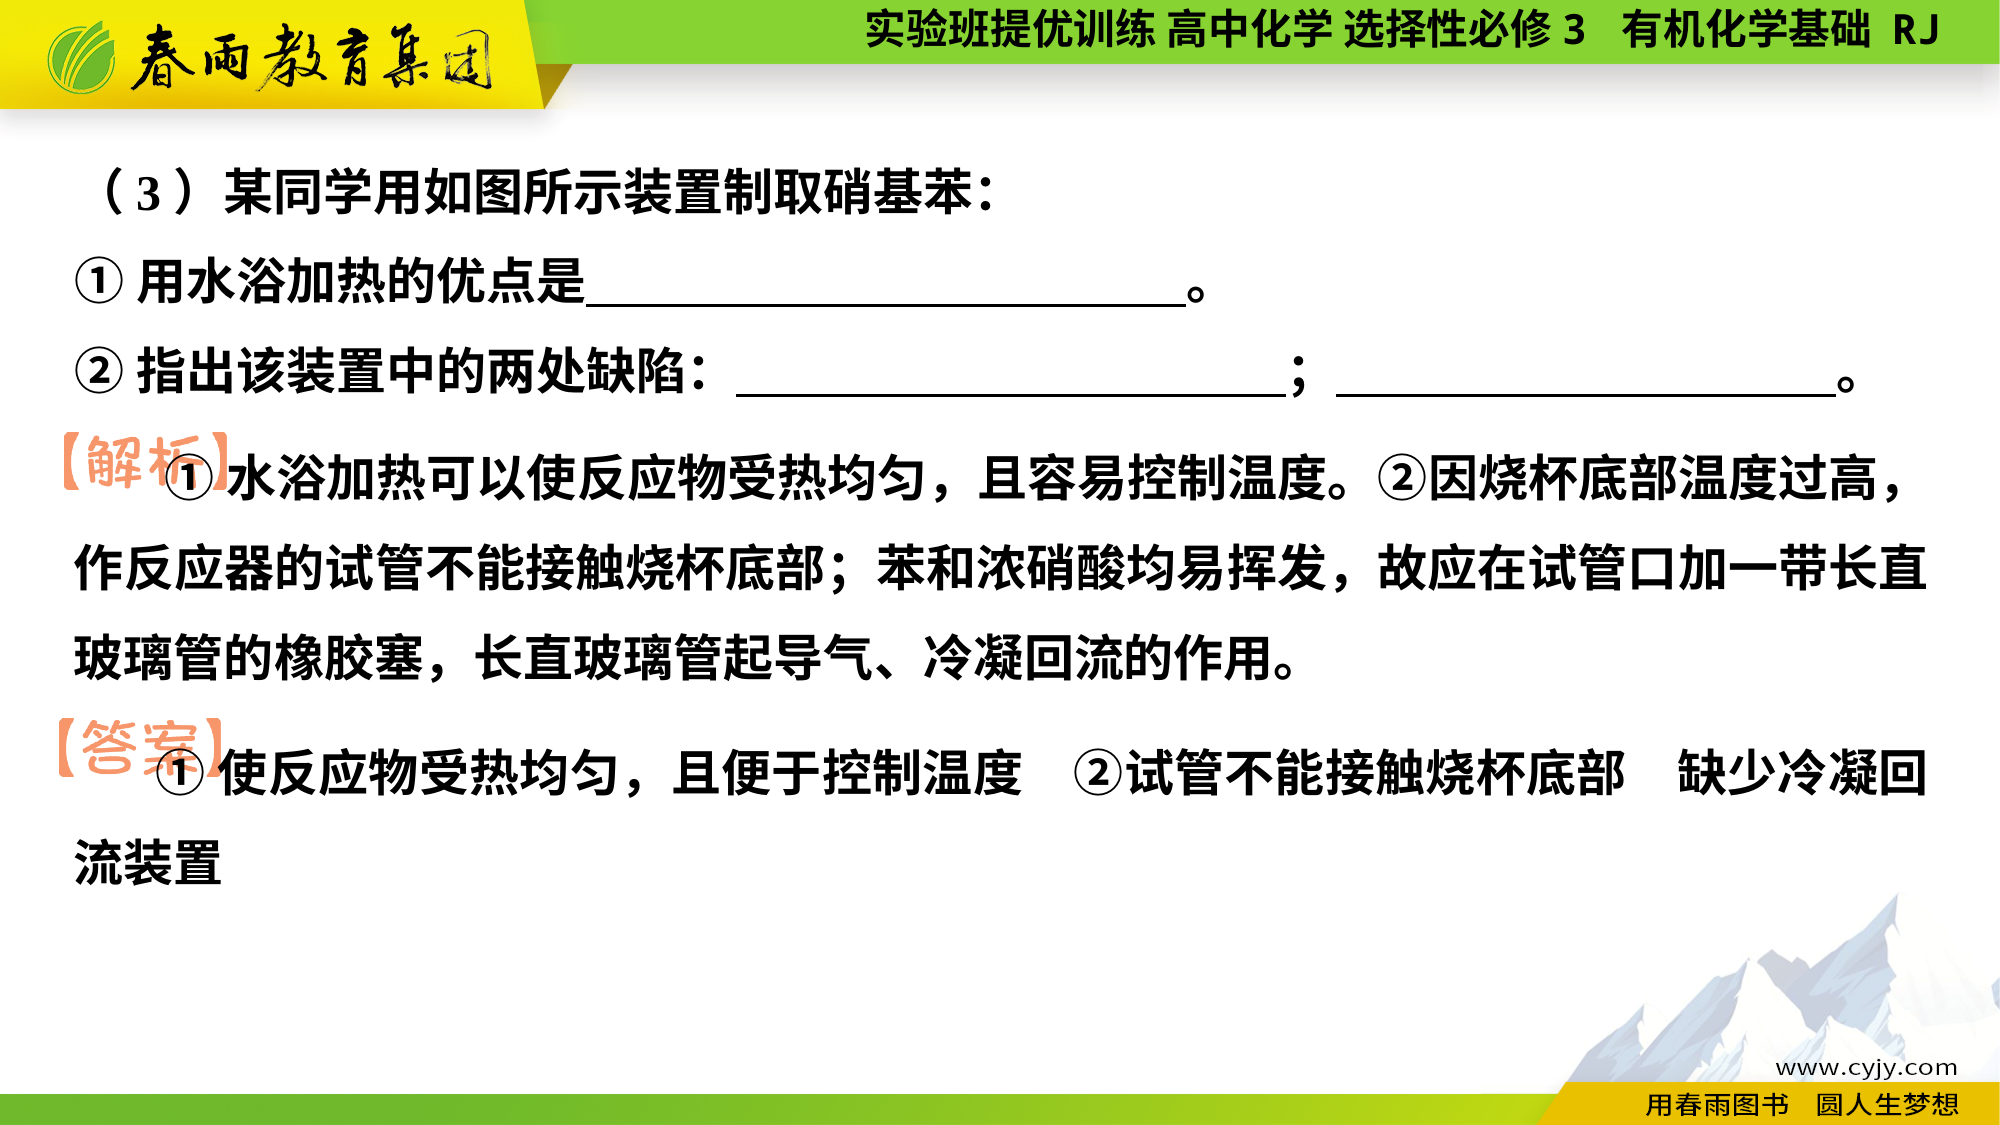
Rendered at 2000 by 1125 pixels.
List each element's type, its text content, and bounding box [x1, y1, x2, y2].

list （3）某同学用如图所示装置制取硝基苯： ①用水浴加热的优点是 。 ②指出该装置中的两处缺陷： ； 。 [59, 122, 1944, 408]
text_box ①使反应物受热均匀，且便于控制温度 ②试管不能接触烧杯底部 缺少冷凝回流装置 [59, 704, 1944, 899]
picture [0, 0, 2000, 1125]
text_box ①水浴加热可以使反应物受热均匀，且容易控制温度。②因烧杯底部温度过高，作反应器的试管不能接触烧杯底部；苯和浓硝酸均易挥发，故应在试管口加一带长直玻璃管的橡胶塞，长直玻璃管起导气、冷凝回流的作用。 [59, 408, 1944, 694]
